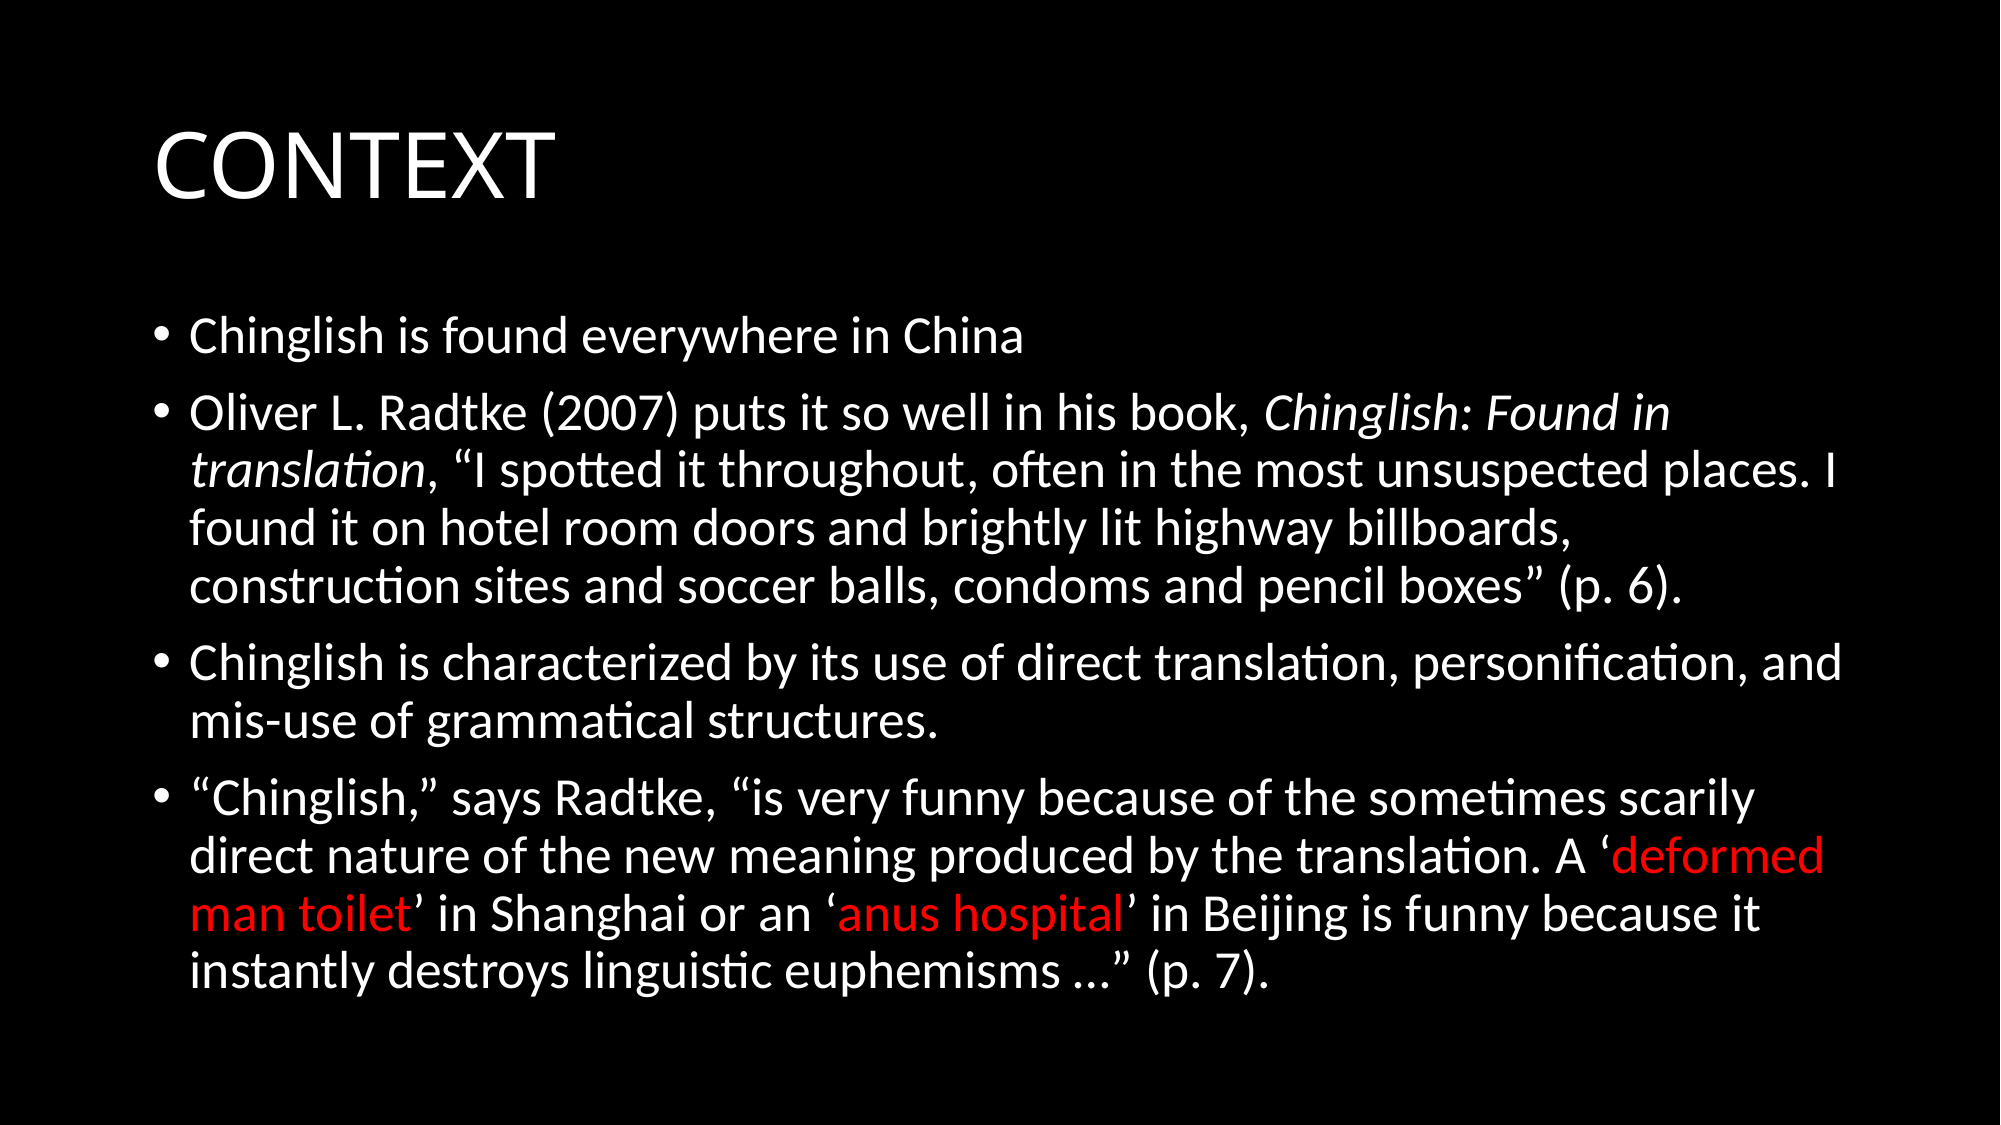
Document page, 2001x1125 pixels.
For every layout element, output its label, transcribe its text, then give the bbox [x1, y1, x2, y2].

list Chinglish is found everywhere in China Oliver L. Radtke (2007) puts it so well in his book, Chinglish: Found in translation, “I spotted it throughout, often in the most unsuspected places. I found it on hotel room doors and brightly lit highway billboards, construction sites and soccer balls, condoms and pencil boxes” (p. 6). Chinglish is characterized by its use of direct translation, personification, and mis-use of grammatical structures. “Chinglish,” says Radtke, “is very funny because of the sometimes scarily direct nature of the new meaning produced by the translation. A ‘deformed man toilet’ in Shanghai or an ‘anus hospital’ in Beijing is funny because it instantly destroys linguistic euphemisms …” (p. 7). [137, 299, 1863, 1014]
title CONTEXT [137, 59, 1863, 278]
